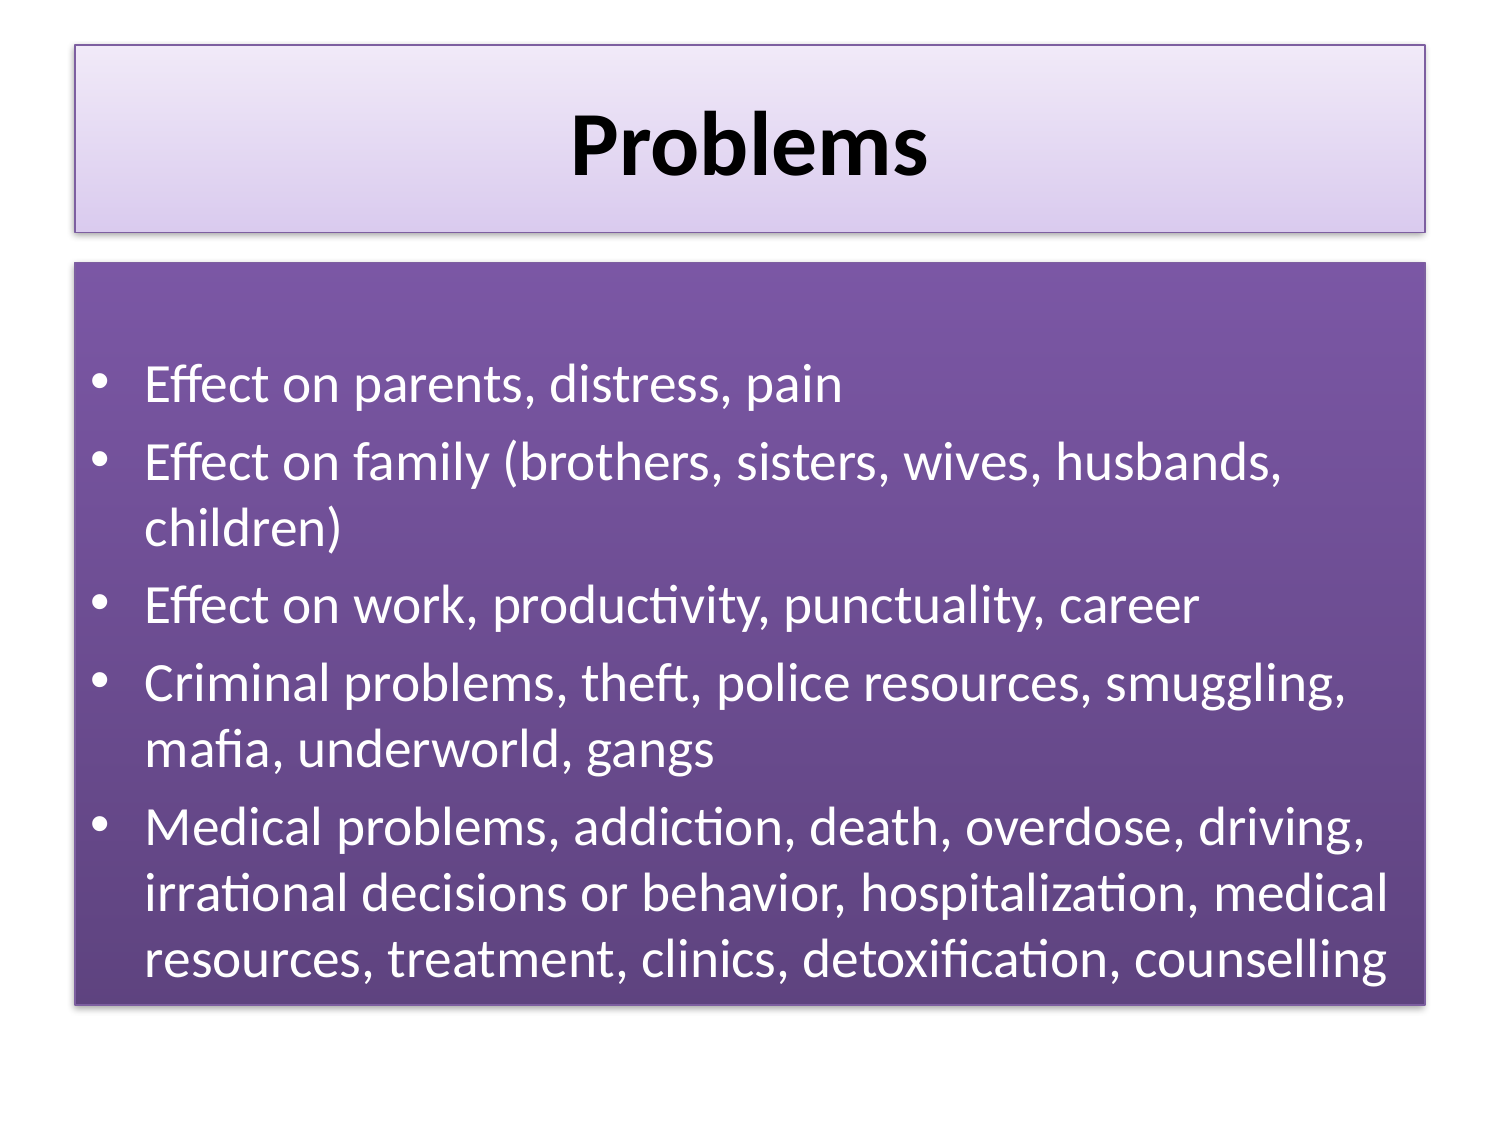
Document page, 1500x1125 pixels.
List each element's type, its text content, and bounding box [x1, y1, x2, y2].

list Effect on parents, distress, pain Effect on family (brothers, sisters, wives, husbands, children) Effect on work, productivity, punctuality, career Criminal problems, theft, police resources, smuggling, mafia, underworld, gangs Medical problems, addiction, death, overdose, driving, irrational decisions or behavior, hospitalization, medical resources, treatment, clinics, detoxification, counselling [74, 262, 1426, 1006]
title Problems [74, 44, 1426, 233]
